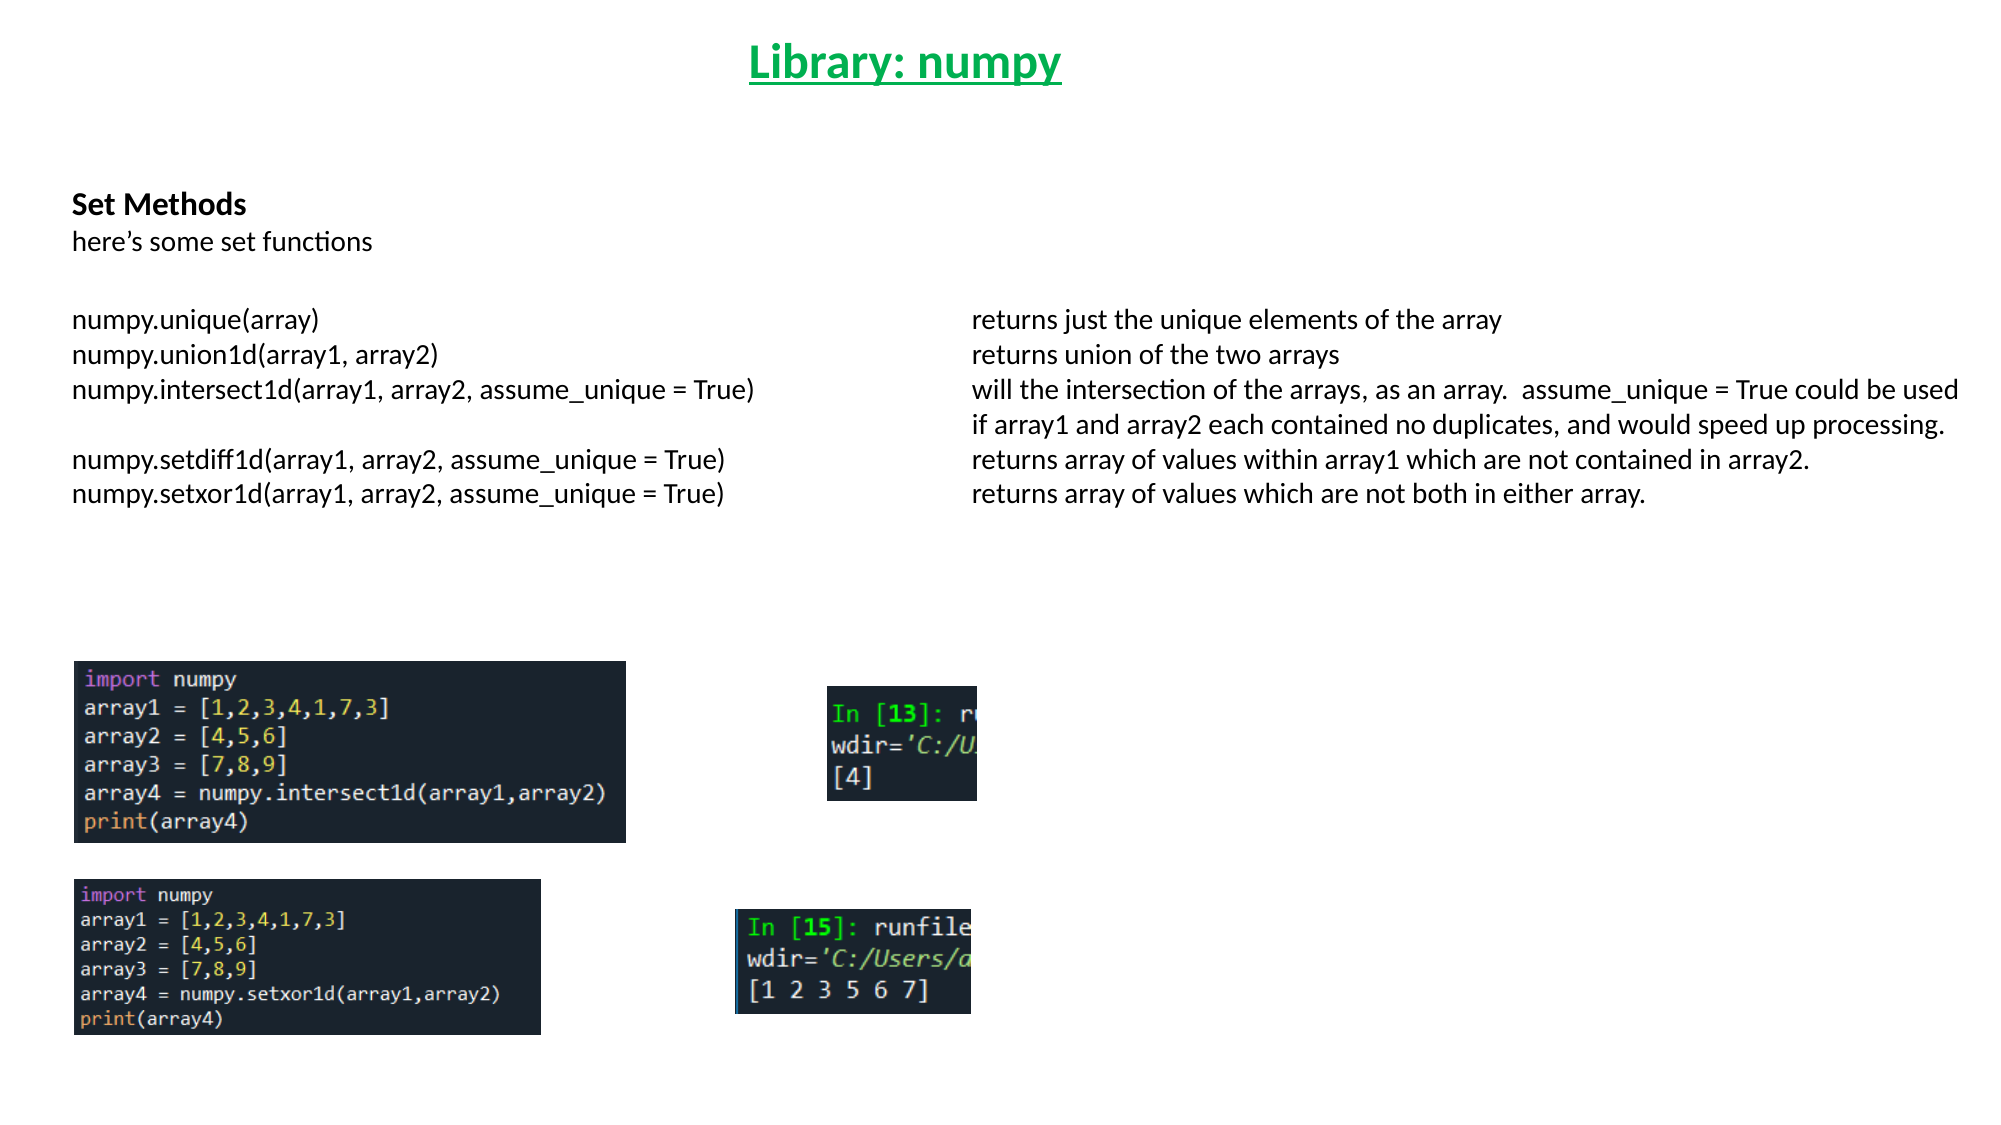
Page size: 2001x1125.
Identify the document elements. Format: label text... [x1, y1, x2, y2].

picture [734, 909, 971, 1014]
text_box Set Methods here’s some set functions [57, 175, 479, 265]
text_box numpy.unique(array) returns just the unique elements of the array numpy.union1d(array1, array2) returns union of the two arrays numpy.intersect1d(array1, array2, assume_unique = True) will the intersection of the arrays, as an array. assume_unique = True could be used if array1 and array2 each contained no duplicates, and would speed up processing. numpy.setdiff1d(array1, array2, assume_unique = True) returns array of values within array1 which are not contained in array2. numpy.setxor1d(array1, array2, assume_unique = True) returns array of values which are not both in either array. [57, 292, 2000, 518]
picture [827, 686, 977, 801]
picture [74, 661, 626, 843]
picture [74, 879, 541, 1035]
text_box Library: numpy [734, 21, 1077, 97]
